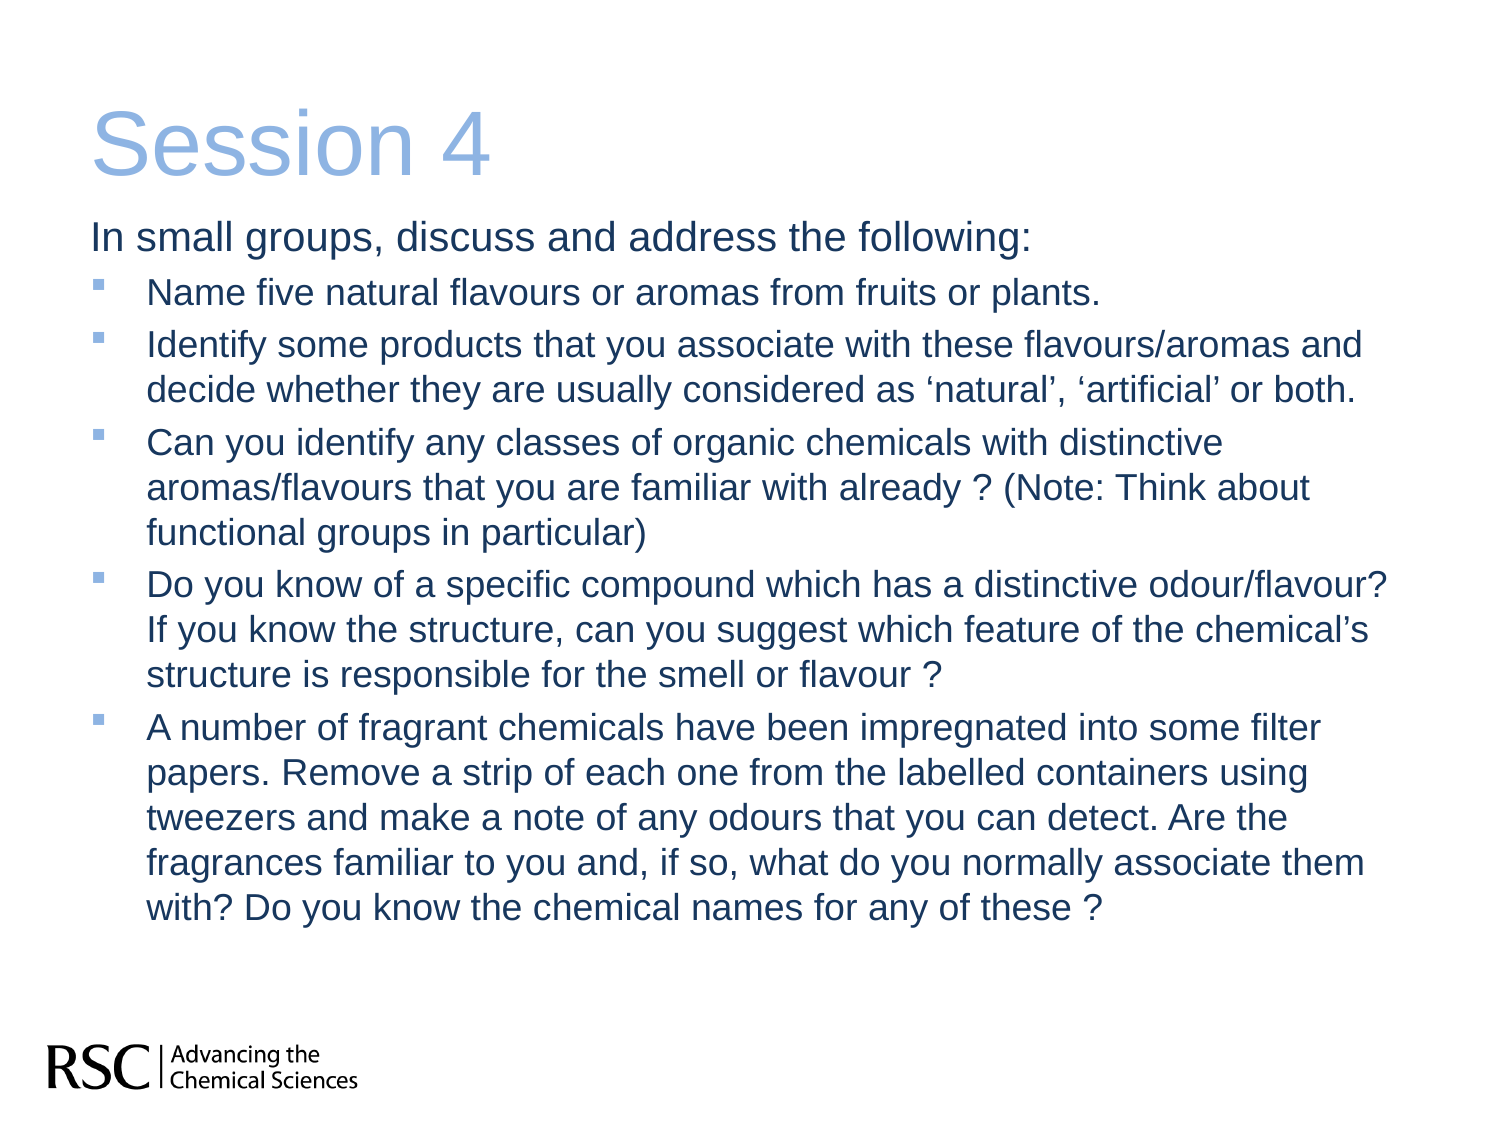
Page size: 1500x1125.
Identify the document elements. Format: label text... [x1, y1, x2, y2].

list In small groups, discuss and address the following: Name five natural flavours or aromas from fruits or plants. Identify some products that you associate with these flavours/aromas and decide whether they are usually considered as ‘natural’, ‘artificial’ or both. Can you identify any classes of organic chemicals with distinctive aromas/flavours that you are familiar with already ? (Note: Think about functional groups in particular) Do you know of a specific compound which has a distinctive odour/flavour? If you know the structure, can you suggest which feature of the chemical’s structure is responsible for the smell or flavour ? A number of fragrant chemicals have been impregnated into some filter papers. Remove a strip of each one from the labelled containers using tweezers and make a note of any odours that you can detect. Are the fragrances familiar to you and, if so, what do you normally associate them with? Do you know the chemical names for any of these ? [75, 202, 1425, 945]
title Session 4 [75, 45, 1425, 202]
